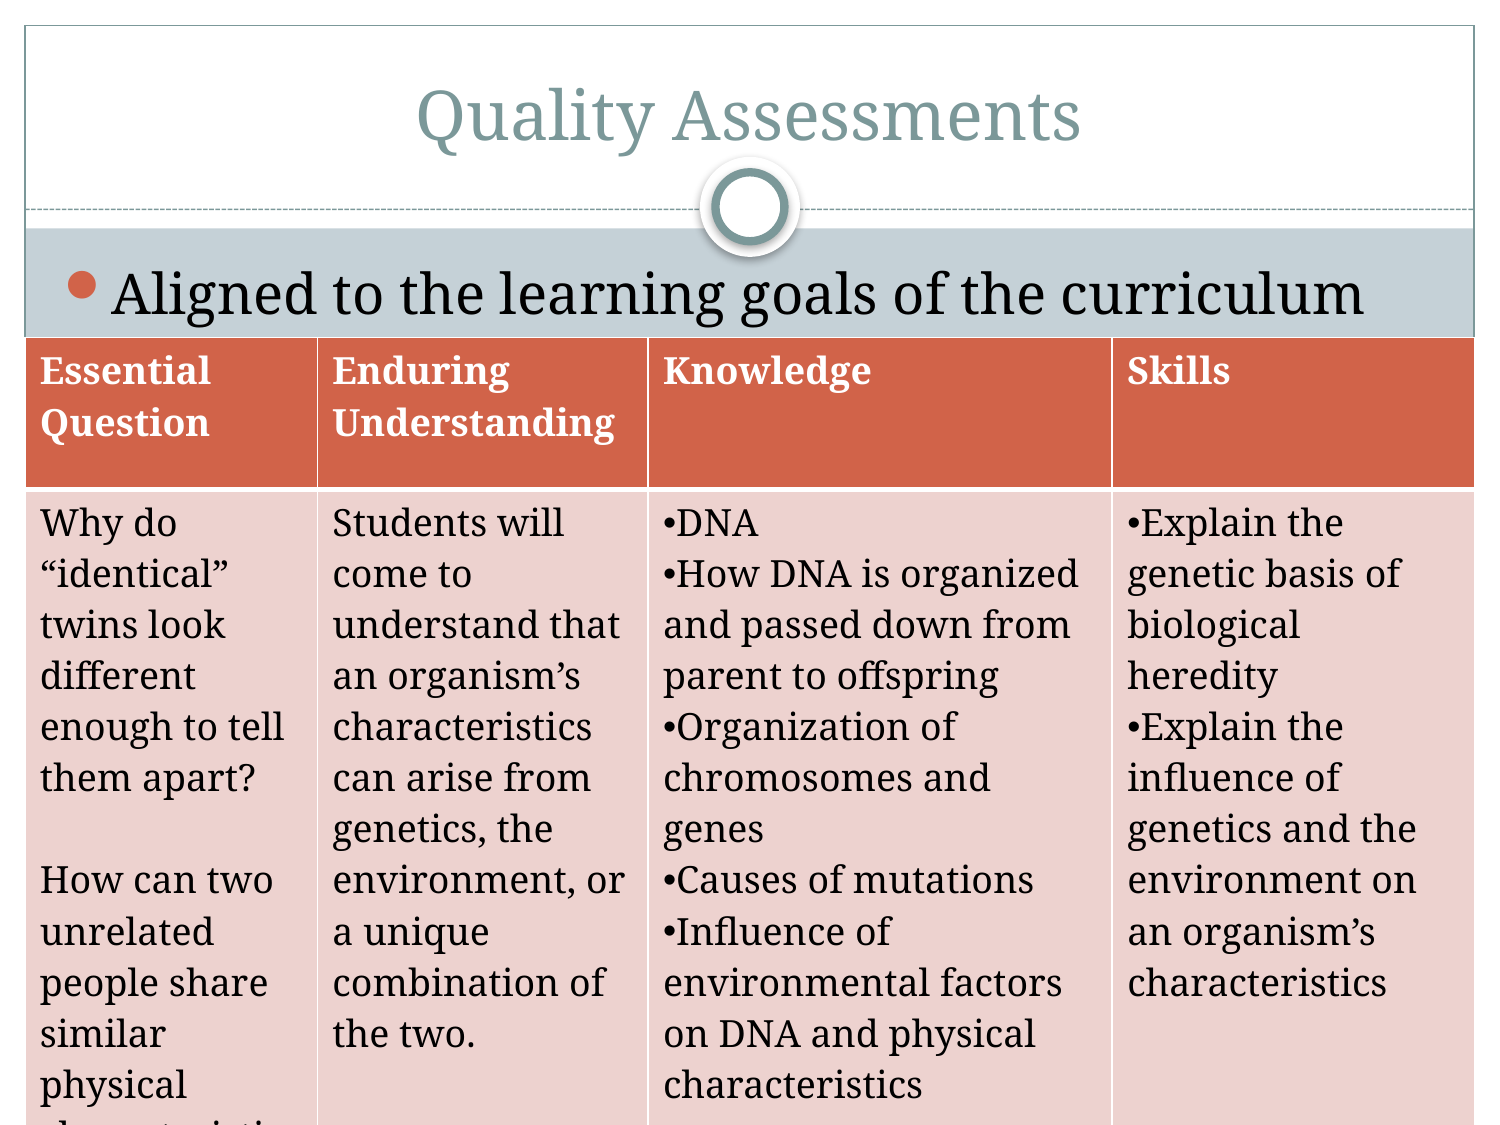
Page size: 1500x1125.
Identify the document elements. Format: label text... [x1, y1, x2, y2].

table_header Skills [1113, 338, 1474, 487]
list Aligned to the learning goals of the curriculum [49, 250, 1445, 337]
table_cell DNA How DNA is organized and passed down from parent to offspring Organization of chromosomes and genes Causes of mutations Influence of environmental factors on DNA and physical characteristics [649, 492, 1111, 1125]
table_header Enduring Understanding [318, 338, 647, 487]
table_header Knowledge [649, 338, 1111, 487]
table_cell Why do “identical” twins look different enough to tell them apart? How can two unrelated people share similar physical characteristics? [26, 492, 317, 1125]
title Quality Assessments [49, 37, 1450, 162]
table_cell Students will come to understand that an organism’s characteristics can arise from genetics, the environment, or a unique combination of the two. [318, 492, 647, 1125]
table_header Essential Question [26, 338, 317, 487]
table_cell Explain the genetic basis of biological heredity Explain the influence of genetics and the environment on an organism’s characteristics [1113, 492, 1474, 1125]
